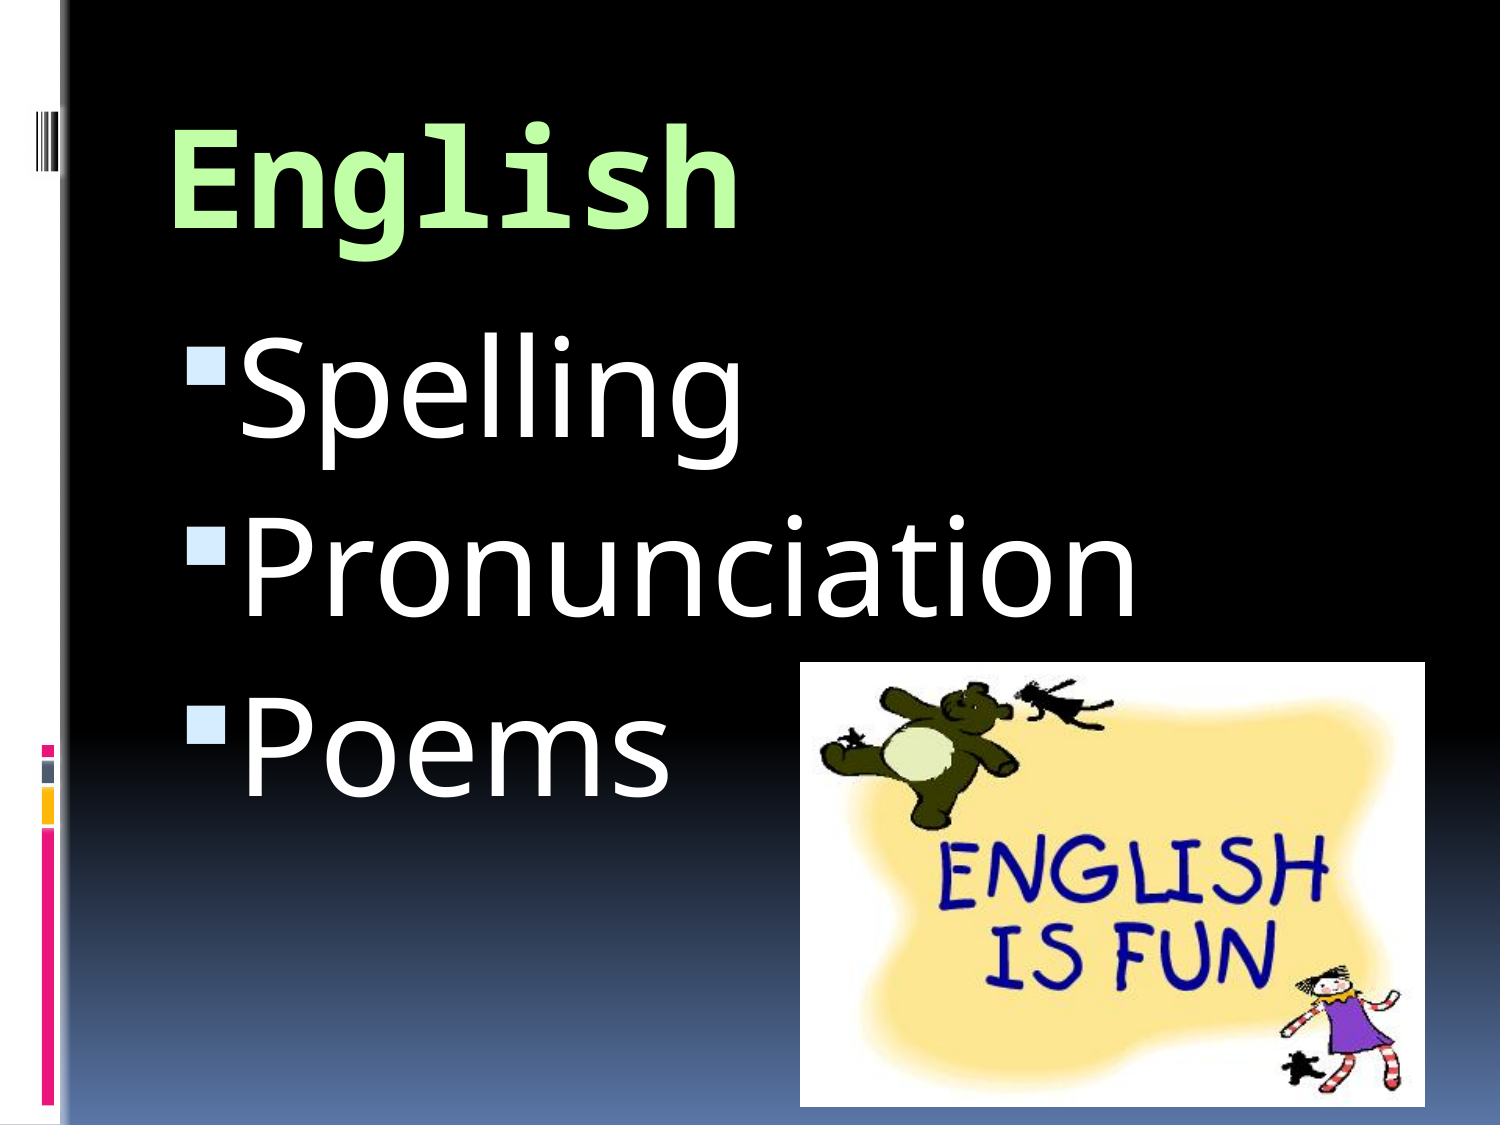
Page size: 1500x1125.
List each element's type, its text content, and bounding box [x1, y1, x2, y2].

list Spelling Pronunciation Poems [150, 292, 1425, 1043]
title English [150, 83, 1425, 234]
picture [799, 661, 1426, 1107]
